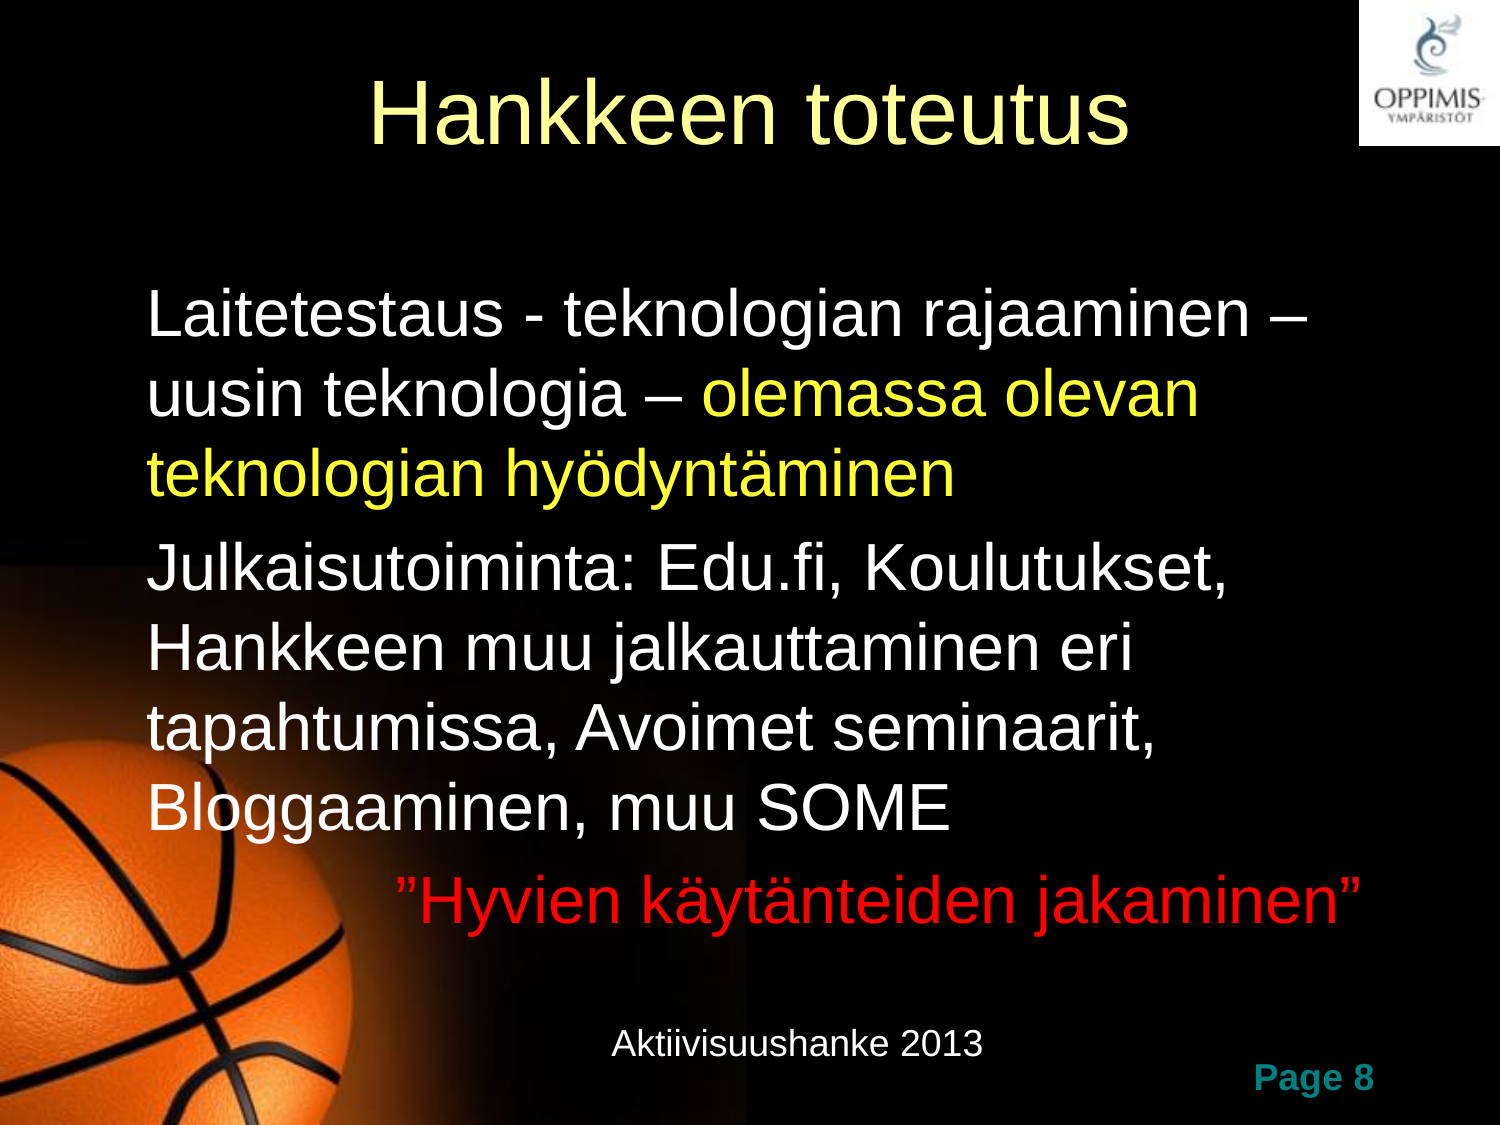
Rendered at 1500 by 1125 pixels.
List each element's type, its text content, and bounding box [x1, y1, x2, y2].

list Laitetestaus - teknologian rajaaminen – uusin teknologia – olemassa olevan teknologian hyödyntäminen Julkaisutoiminta: Edu.fi, Koulutukset, Hankkeen muu jalkauttaminen eri tapahtumissa, Avoimet seminaarit, Bloggaaminen, muu SOME ”Hyvien käytänteiden jakaminen” [75, 262, 1425, 1005]
picture [0, 0, 1500, 1125]
footer Aktiivisuushanke 2013 [596, 1011, 1072, 1090]
title Hankkeen toteutus [75, 45, 1425, 233]
